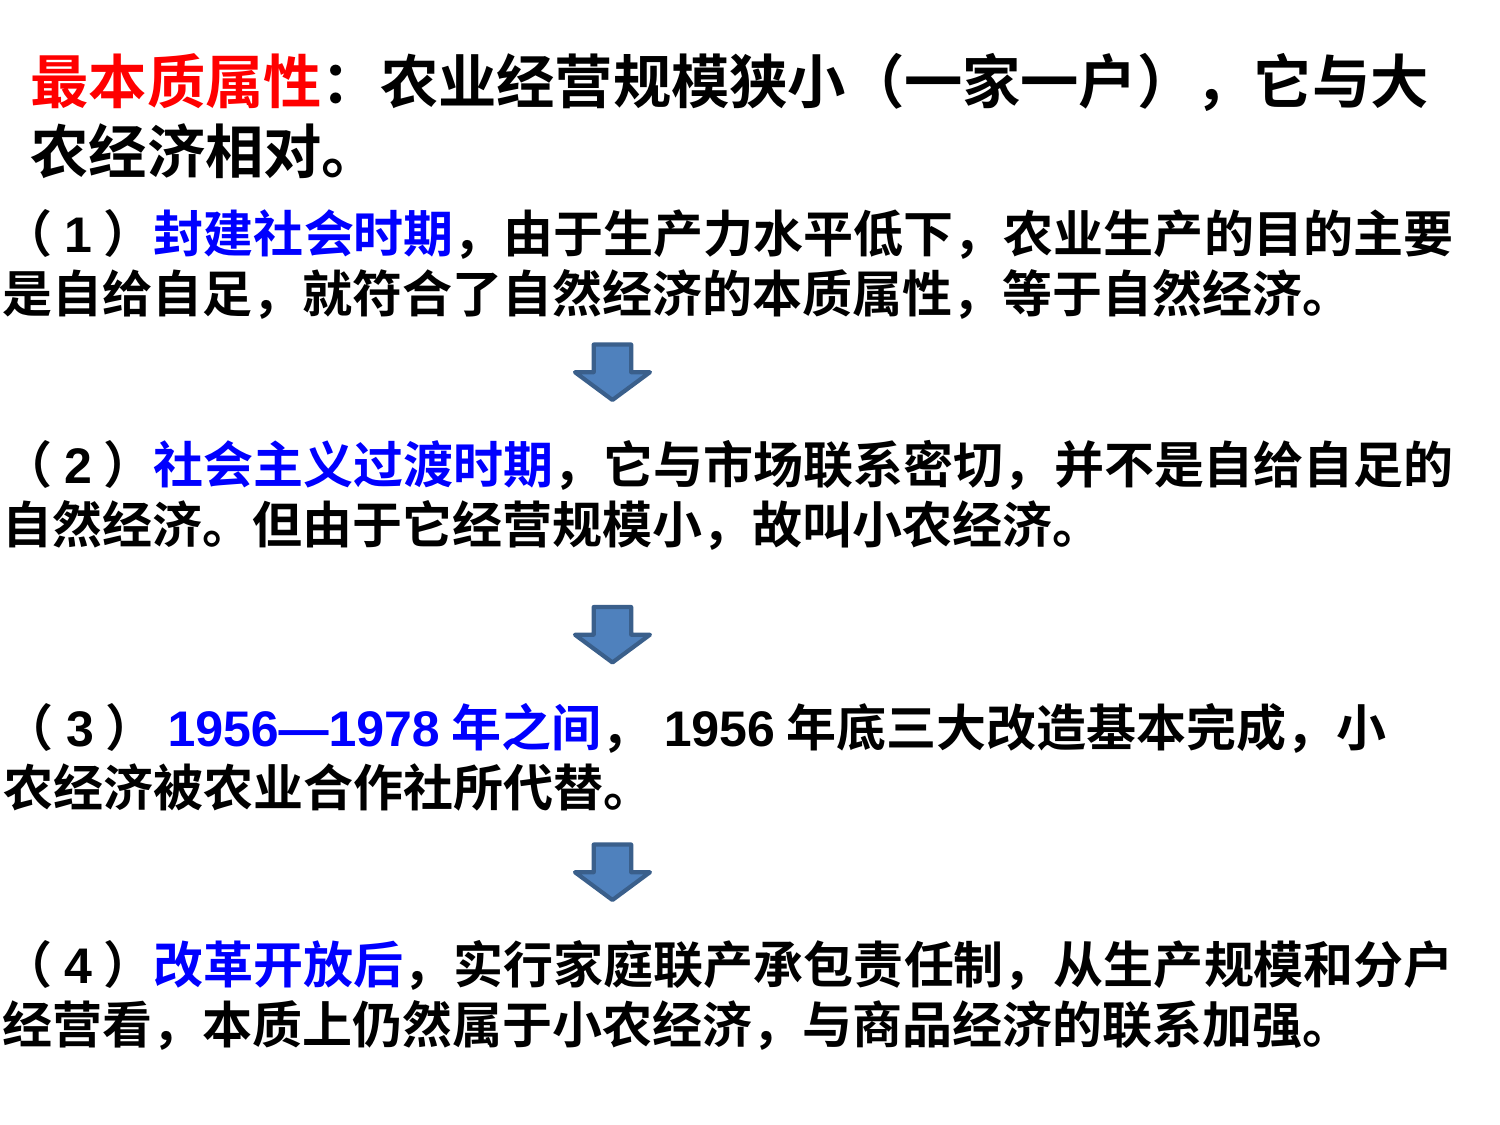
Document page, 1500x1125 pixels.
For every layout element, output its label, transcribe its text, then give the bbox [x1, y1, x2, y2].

text_box [572, 842, 652, 902]
text_box 最本质属性：农业经营规模狭小（一家一户），它与大农经济相对。 [15, 37, 1463, 125]
text_box （3）1956—1978年之间，1956年底三大改造基本完成，小农经济被农业合作社所代替。 [0, 688, 1450, 824]
text_box [572, 342, 652, 402]
text_box （4）改革开放后，实行家庭联产承包责任制，从生产规模和分户经营看，本质上仍然属于小农经济，与商品经济的联系加强。 [0, 925, 1500, 1061]
text_box [572, 604, 652, 665]
text_box （2）社会主义过渡时期，它与市场联系密切，并不是自给自足的自然经济。但由于它经营规模小，故叫小农经济。 [0, 426, 1500, 561]
text_box （1）封建社会时期，由于生产力水平低下，农业生产的目的主要是自给自足，就符合了自然经济的本质属性，等于自然经济。 [0, 125, 1488, 330]
